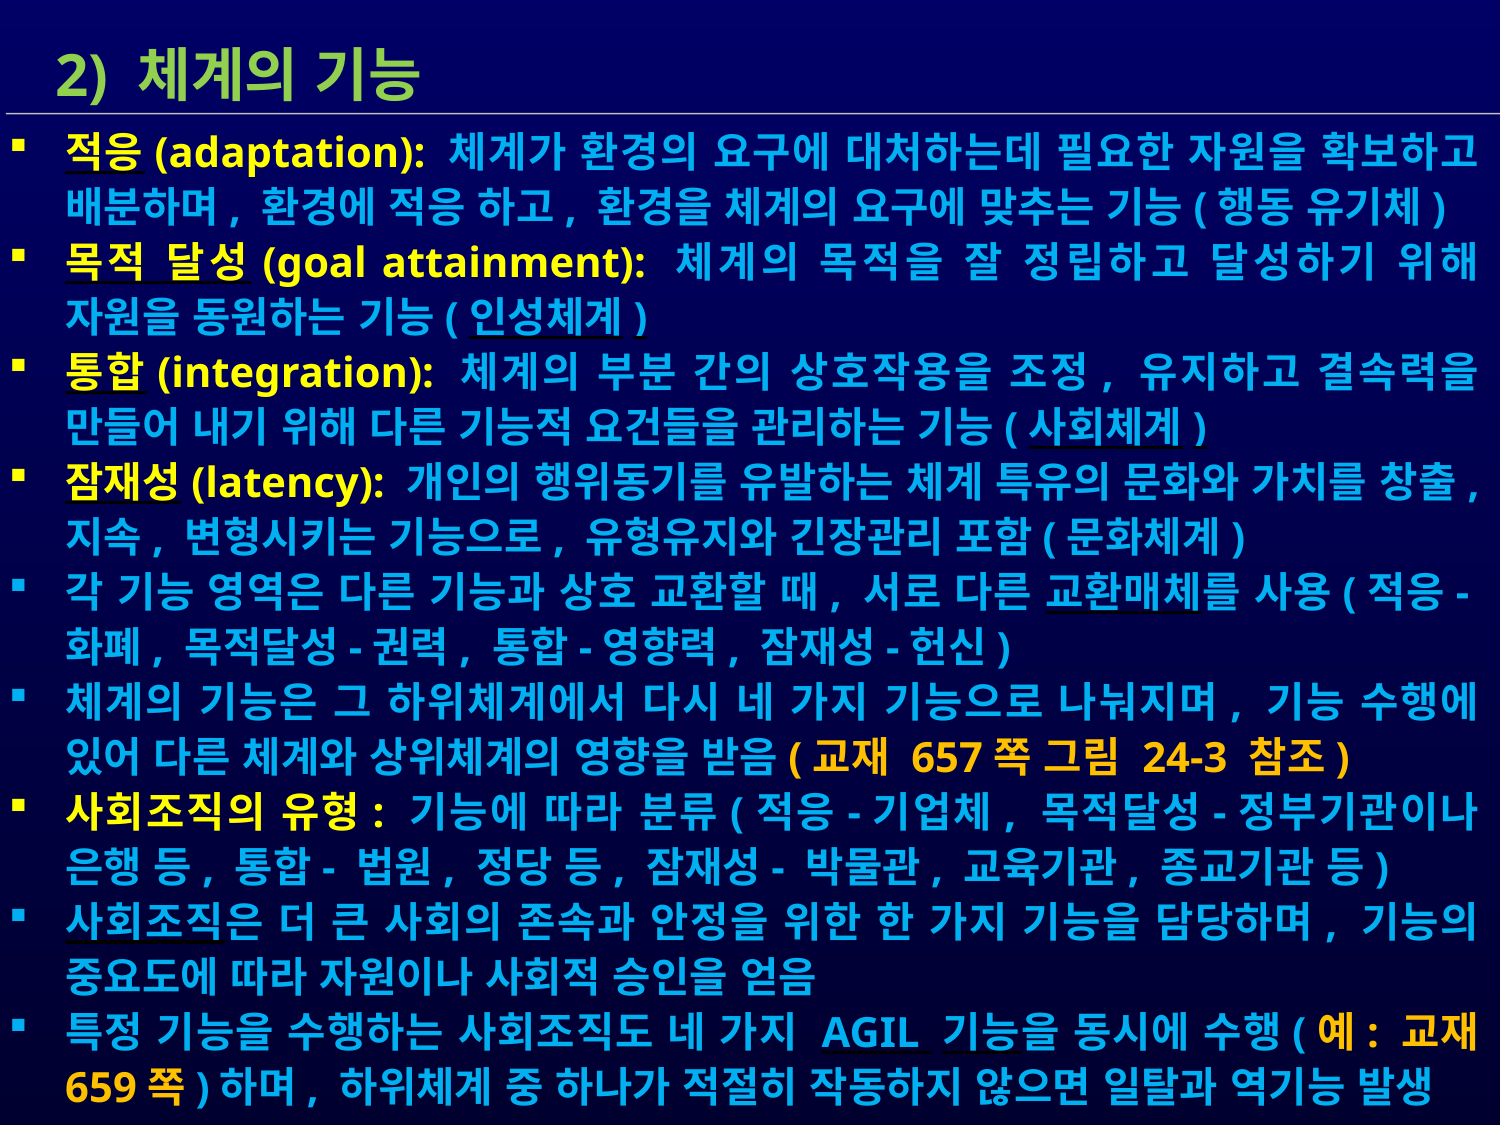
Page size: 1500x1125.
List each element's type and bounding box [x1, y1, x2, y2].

text_box [0, 30, 1500, 1122]
